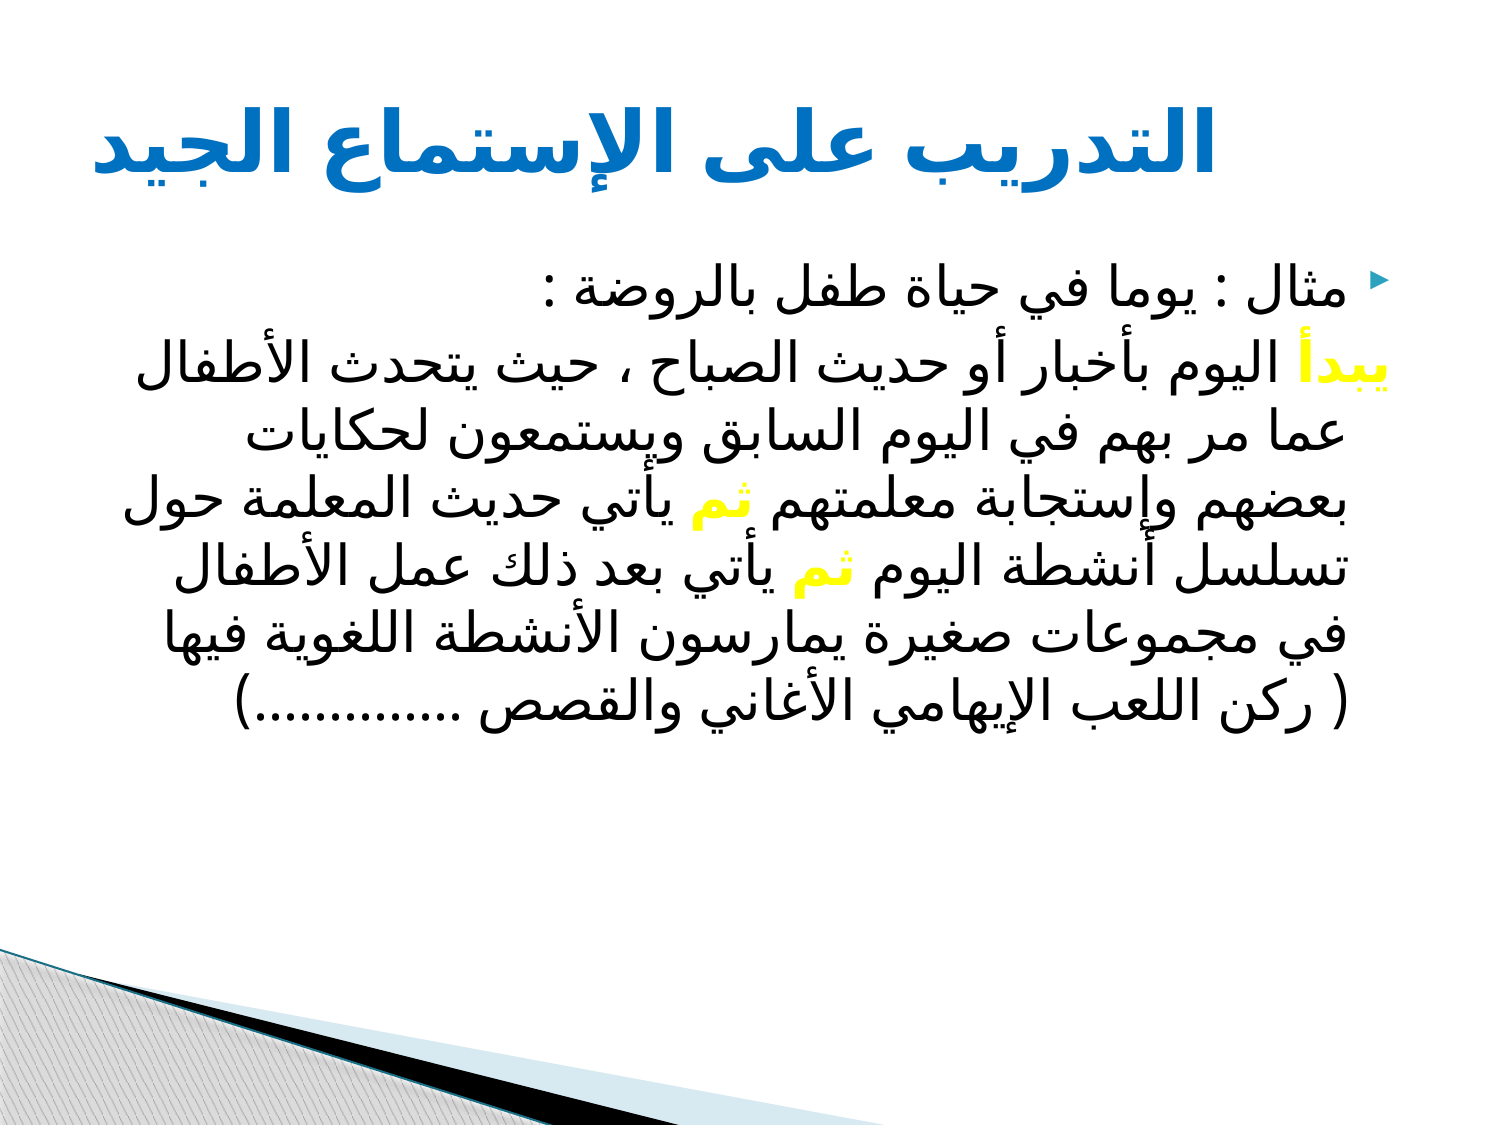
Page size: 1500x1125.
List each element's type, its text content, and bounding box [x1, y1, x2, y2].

title التدريب على الإستماع الجيد [75, 45, 1425, 233]
list مثال : يوما في حياة طفل بالروضة : يبدأ اليوم بأخبار أو حديث الصباح ، حيث يتحدث الأطفال عما مر بهم في اليوم السابق ويستمعون لحكايات بعضهم وإستجابة معلمتهم ثم يأتي حديث المعلمة حول تسلسل أنشطة اليوم ثم يأتي بعد ذلك عمل الأطفال في مجموعات صغيرة يمارسون الأنشطة اللغوية فيها ( ركن اللعب الإيهامي الأغاني والقصص ..............) [75, 243, 1425, 986]
